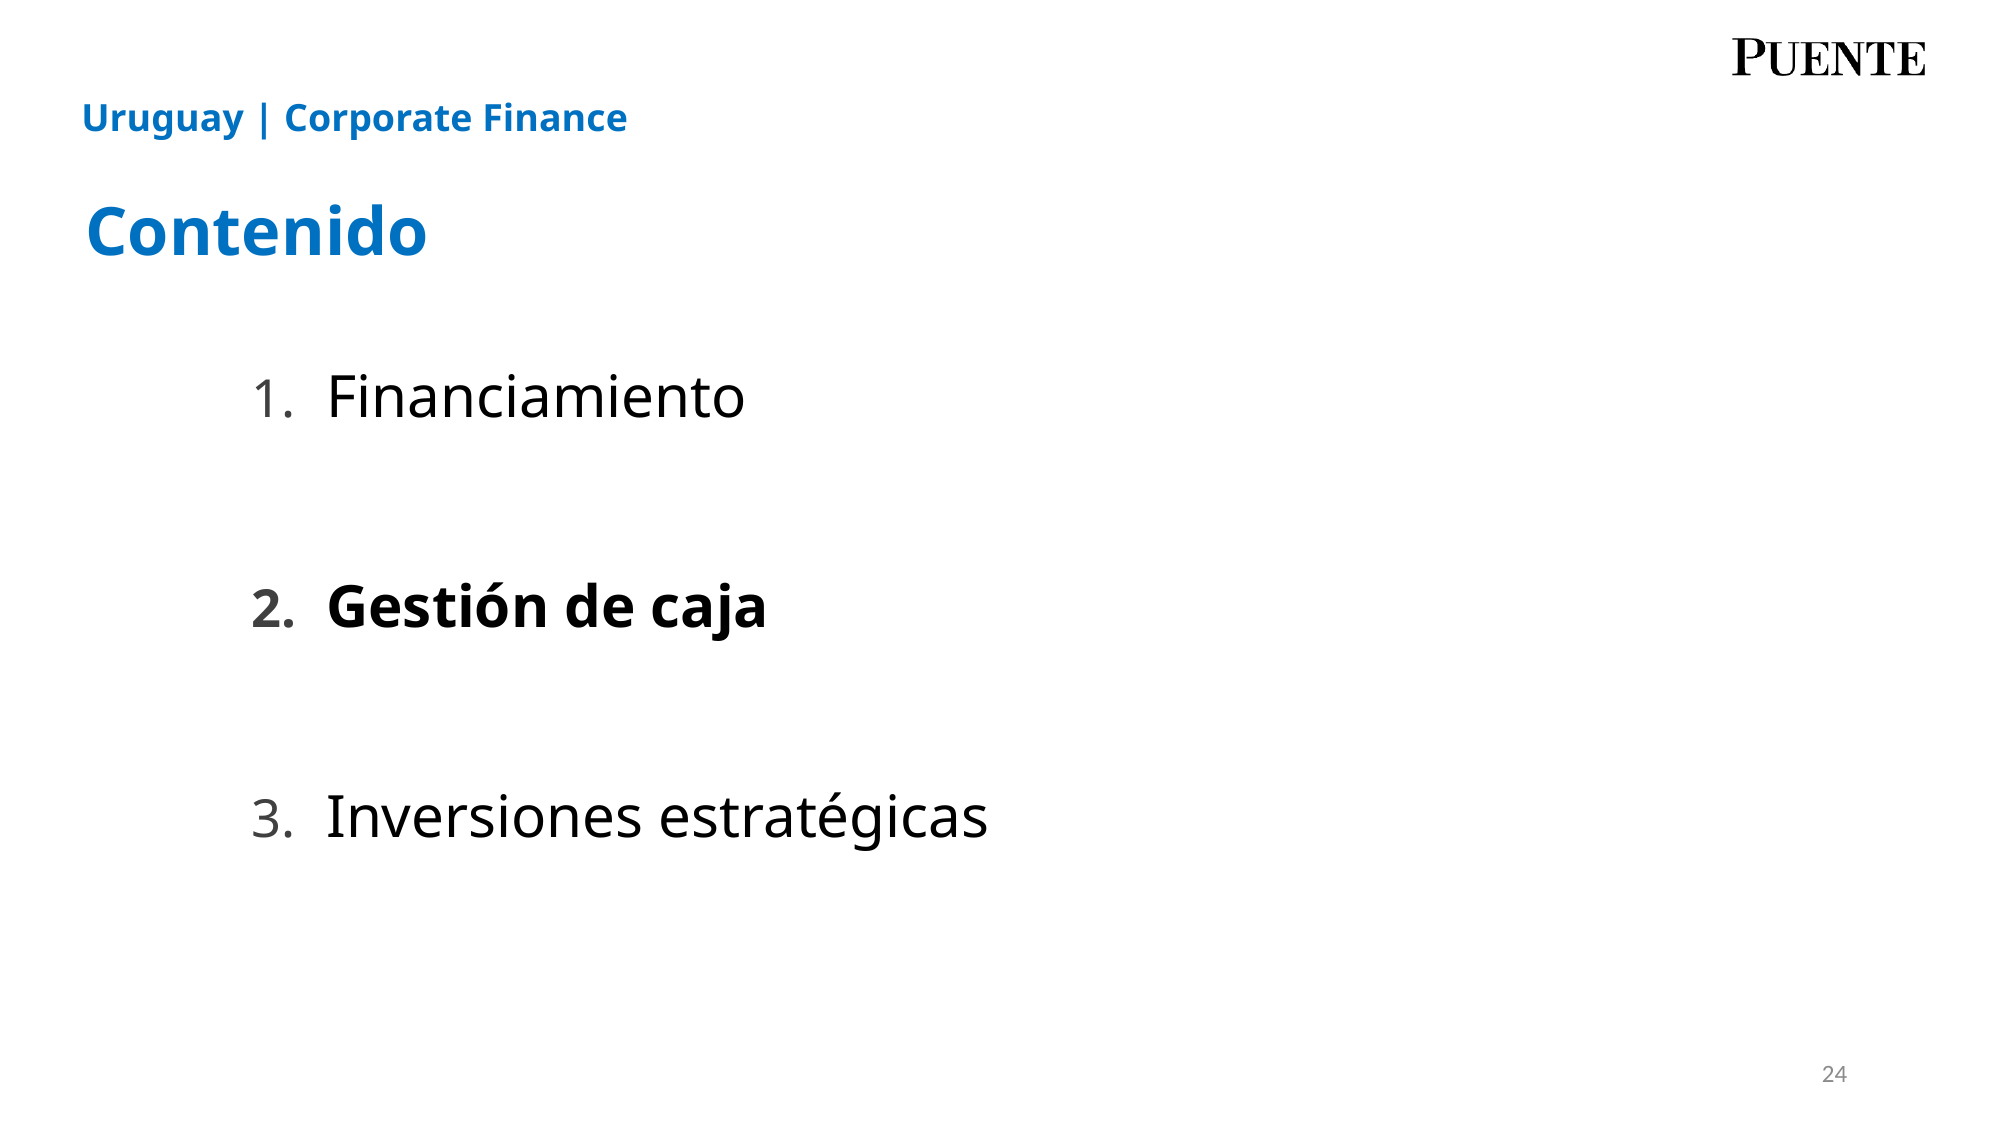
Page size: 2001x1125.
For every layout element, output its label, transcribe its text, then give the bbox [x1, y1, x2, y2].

picture [1722, 29, 1937, 87]
text_box Uruguay | Corporate Finance [70, 92, 1447, 139]
slide_number 24 [1412, 1042, 1863, 1103]
text_box Contenido [83, 187, 1414, 269]
text_box Financiamiento Gestión de caja Inversiones estratégicas [236, 316, 1830, 977]
